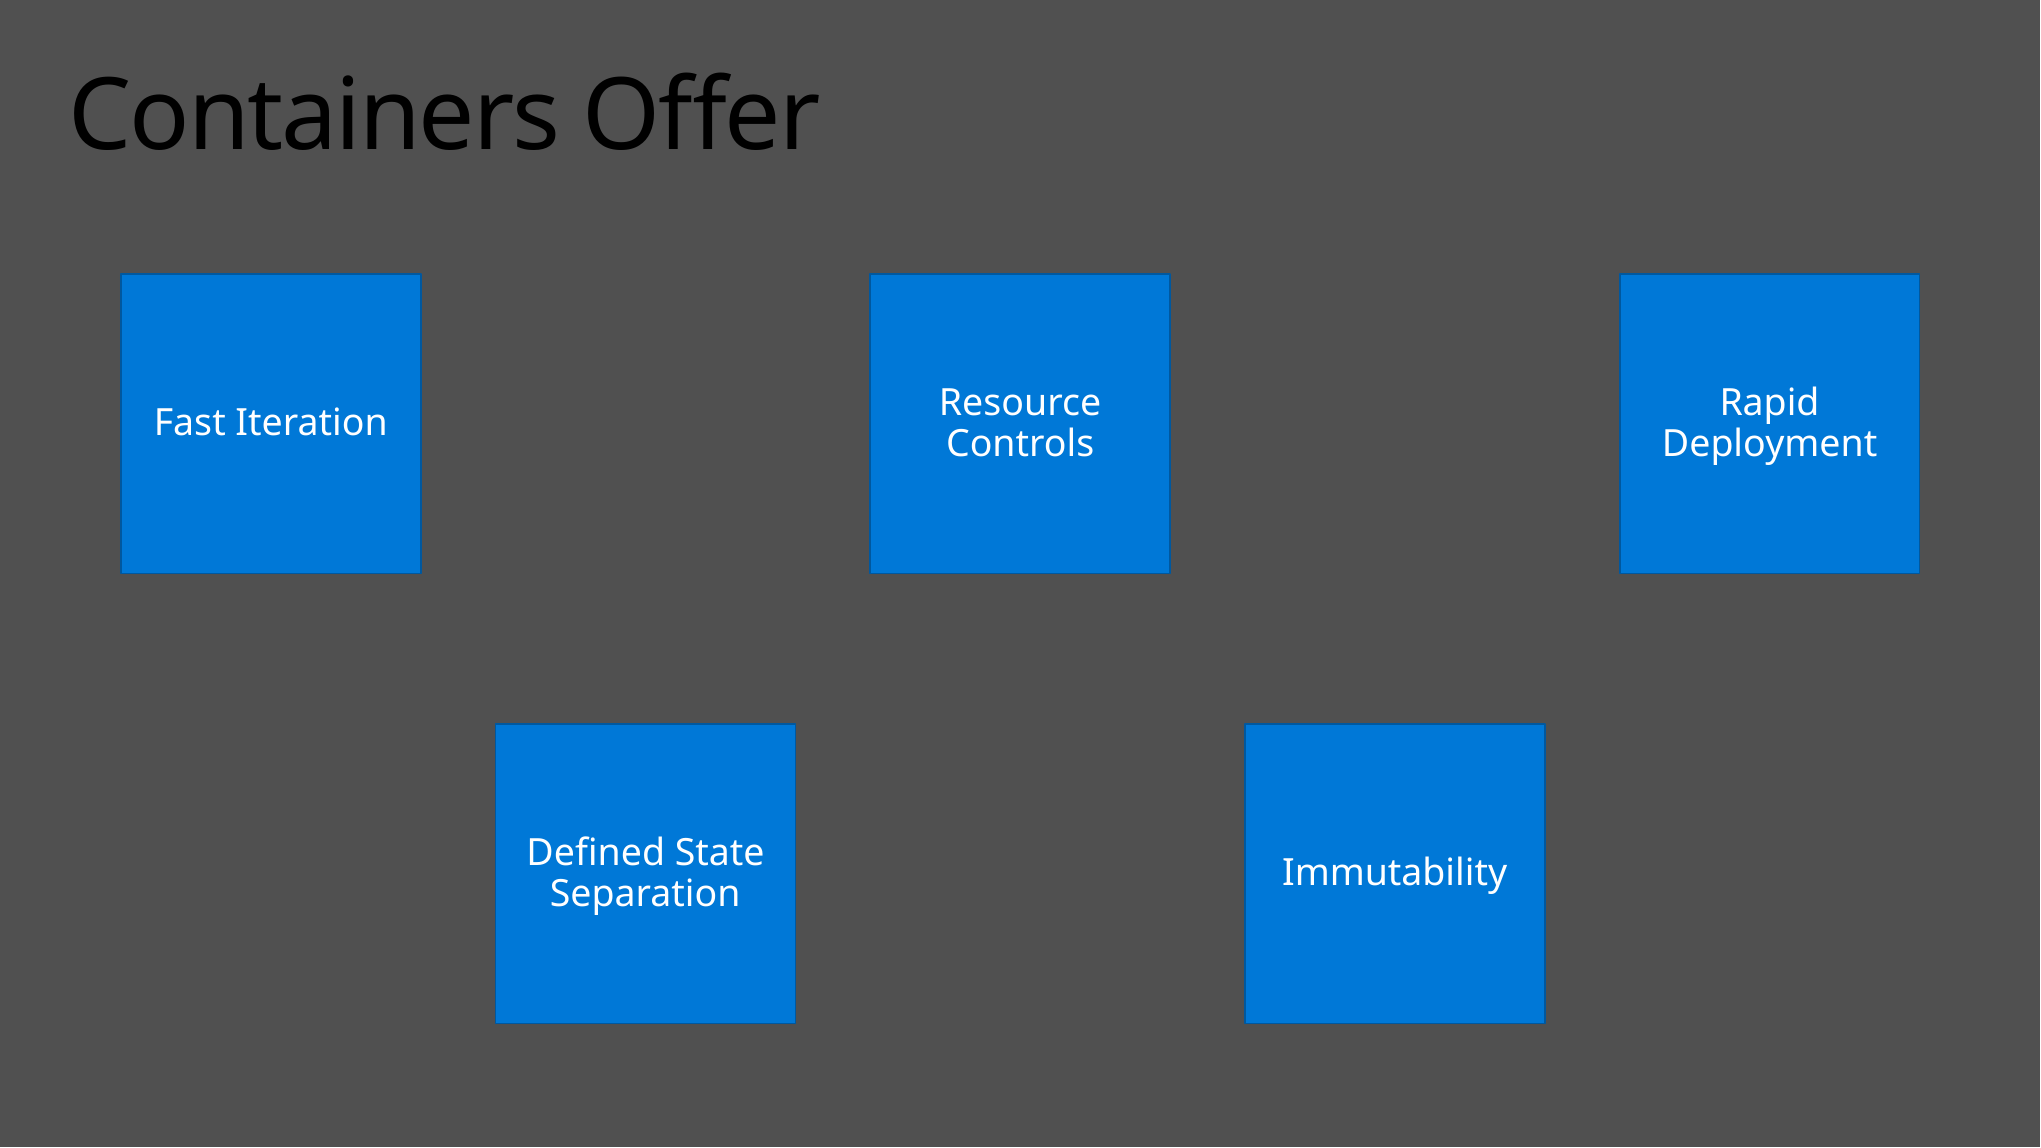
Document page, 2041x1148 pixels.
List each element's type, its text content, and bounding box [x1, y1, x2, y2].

title Containers Offer [45, 48, 1996, 199]
text_box Resource Controls [869, 273, 1171, 574]
text_box Defined State Separation [495, 723, 796, 1024]
text_box Fast Iteration [120, 273, 422, 574]
text_box Rapid Deployment [1619, 273, 1920, 574]
text_box Immutability [1244, 723, 1546, 1024]
